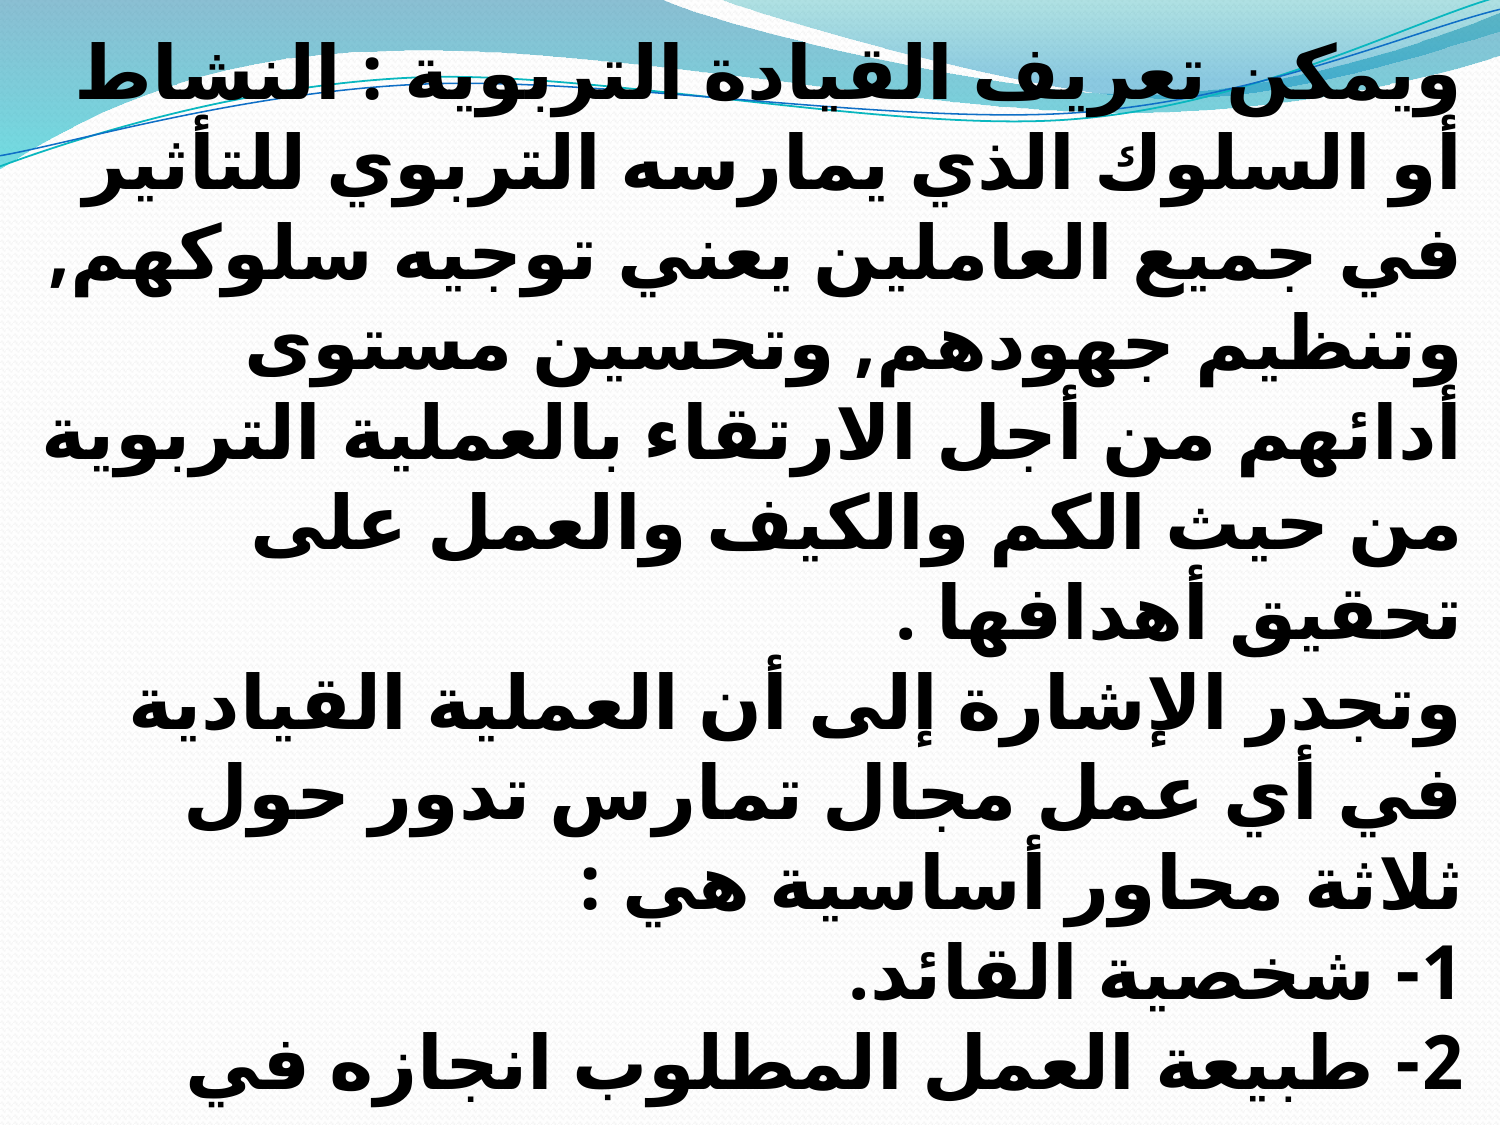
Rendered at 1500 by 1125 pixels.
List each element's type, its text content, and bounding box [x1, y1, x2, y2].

text_box ويمكن تعريف القيادة التربوية : النشاط أو السلوك الذي يمارسه التربوي للتأثير في جميع العاملين يعني توجيه سلوكهم, وتنظيم جهودهم, وتحسين مستوى أدائهم من أجل الارتقاء بالعملية التربوية من حيث الكم والكيف والعمل على تحقيق أهدافها . وتجدر الإشارة إلى أن العملية القيادية في أي عمل مجال تمارس تدور حول ثلاثة محاور أساسية هي : 1- شخصية القائد. 2- طبيعة العمل المطلوب انجازه في ضوء موقف معين. 3- نوعية المرؤوسين وكفاءتهم. [17, 17, 1479, 1125]
